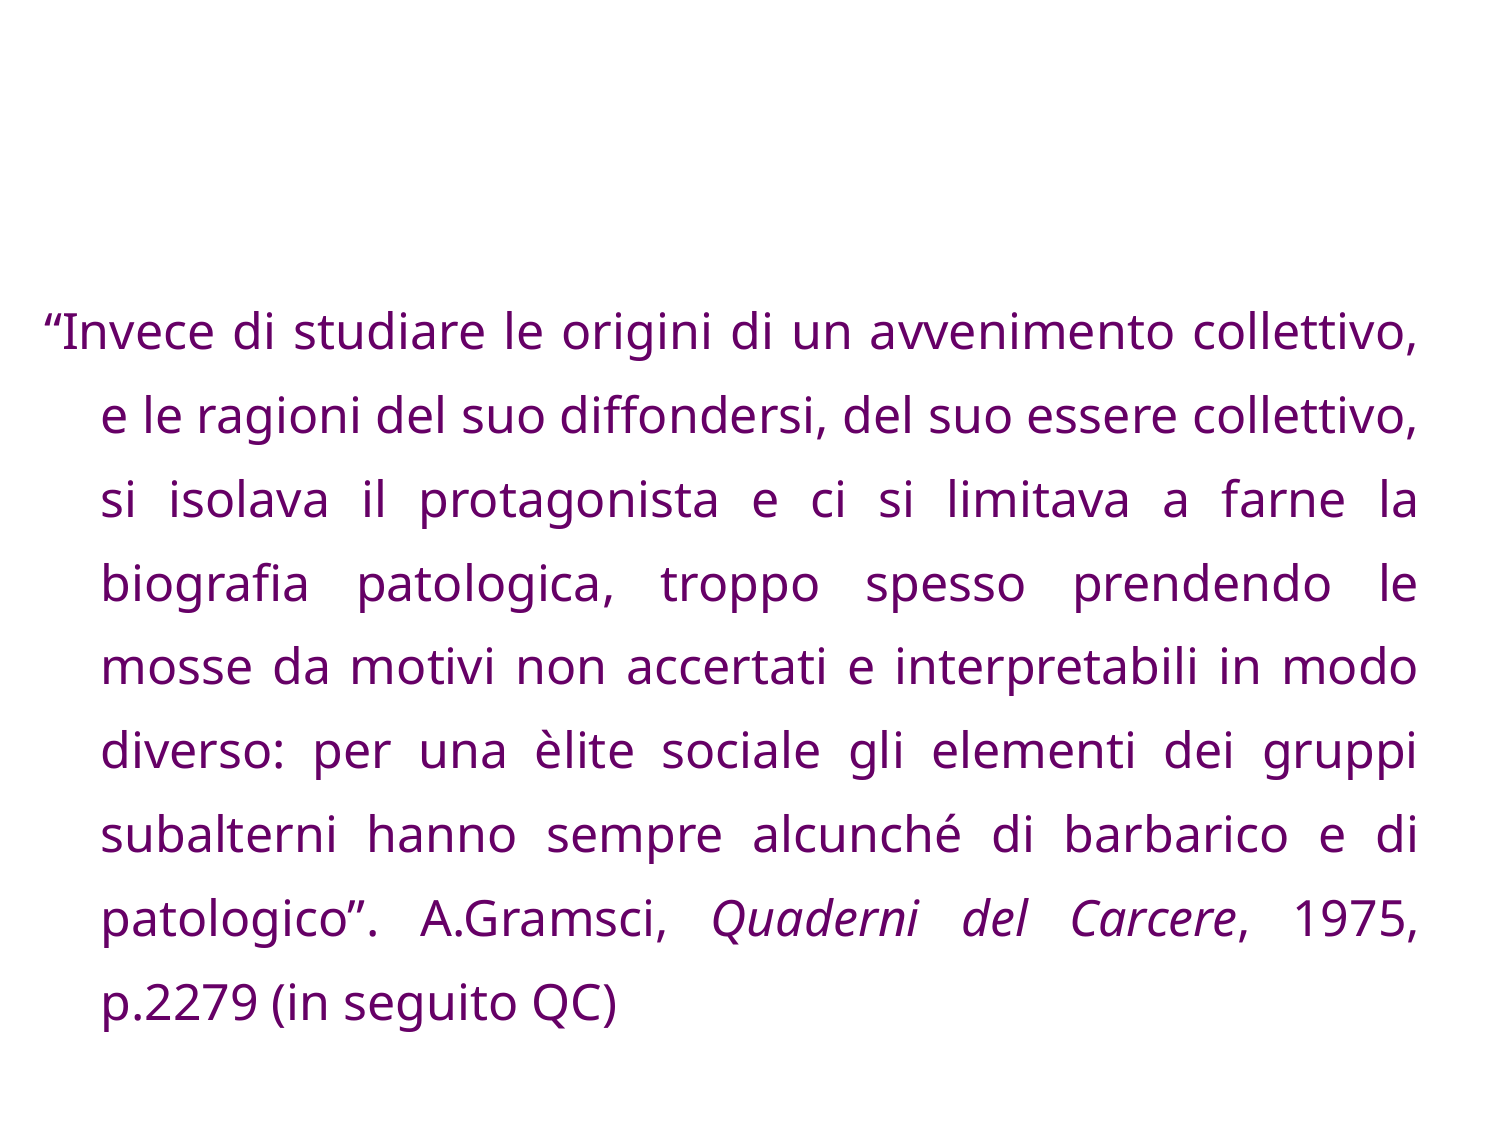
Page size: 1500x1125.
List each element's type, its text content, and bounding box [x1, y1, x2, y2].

list “Invece di studiare le origini di un avvenimento collettivo, e le ragioni del suo diffondersi, del suo essere collettivo, si isolava il protagonista e ci si limitava a farne la biografia patologica, troppo spesso prendendo le mosse da motivi non accertati e interpretabili in modo diverso: per una èlite sociale gli elementi dei gruppi subalterni hanno sempre alcunché di barbarico e di patologico”. A.Gramsci, Quaderni del Carcere, 1975, p.2279 (in seguito QC) [29, 90, 1435, 1029]
